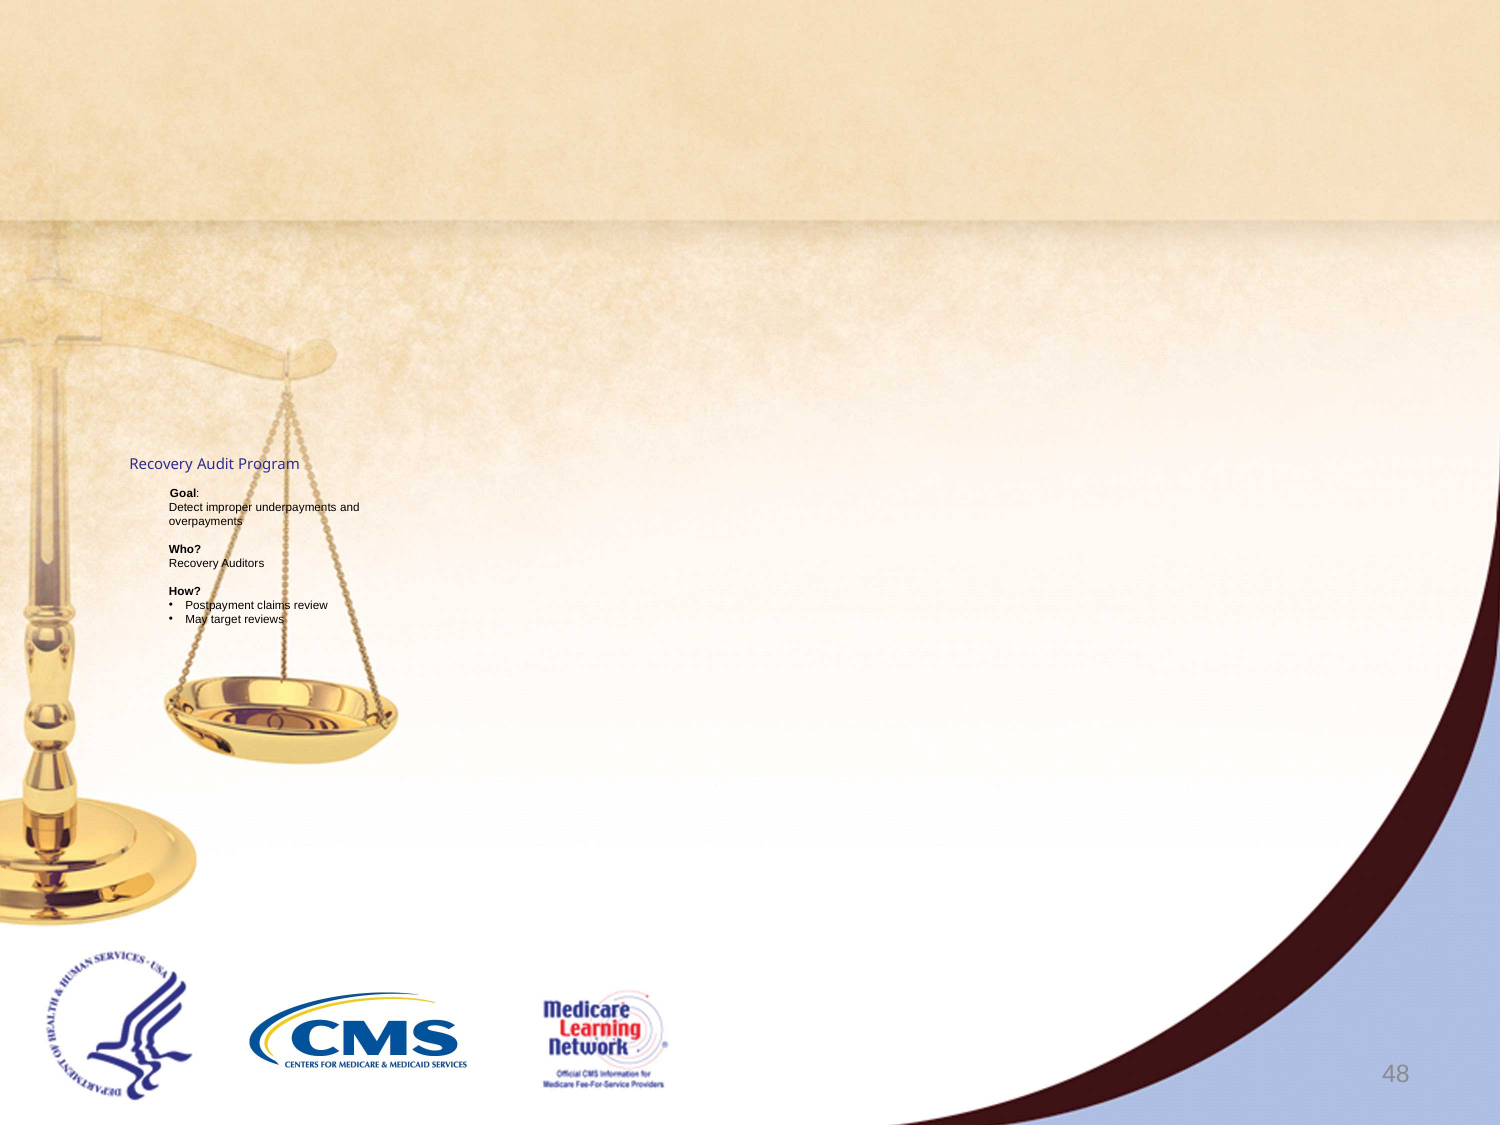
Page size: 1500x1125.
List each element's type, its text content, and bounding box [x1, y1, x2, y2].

picture [0, 0, 1500, 1125]
slide_number 48 [1074, 1042, 1425, 1103]
title Recovery Audit Program Goal: Detect improper underpayments and overpayments Who? Recovery Auditors How? Postpayment claims review May target reviews [70, 446, 1421, 635]
